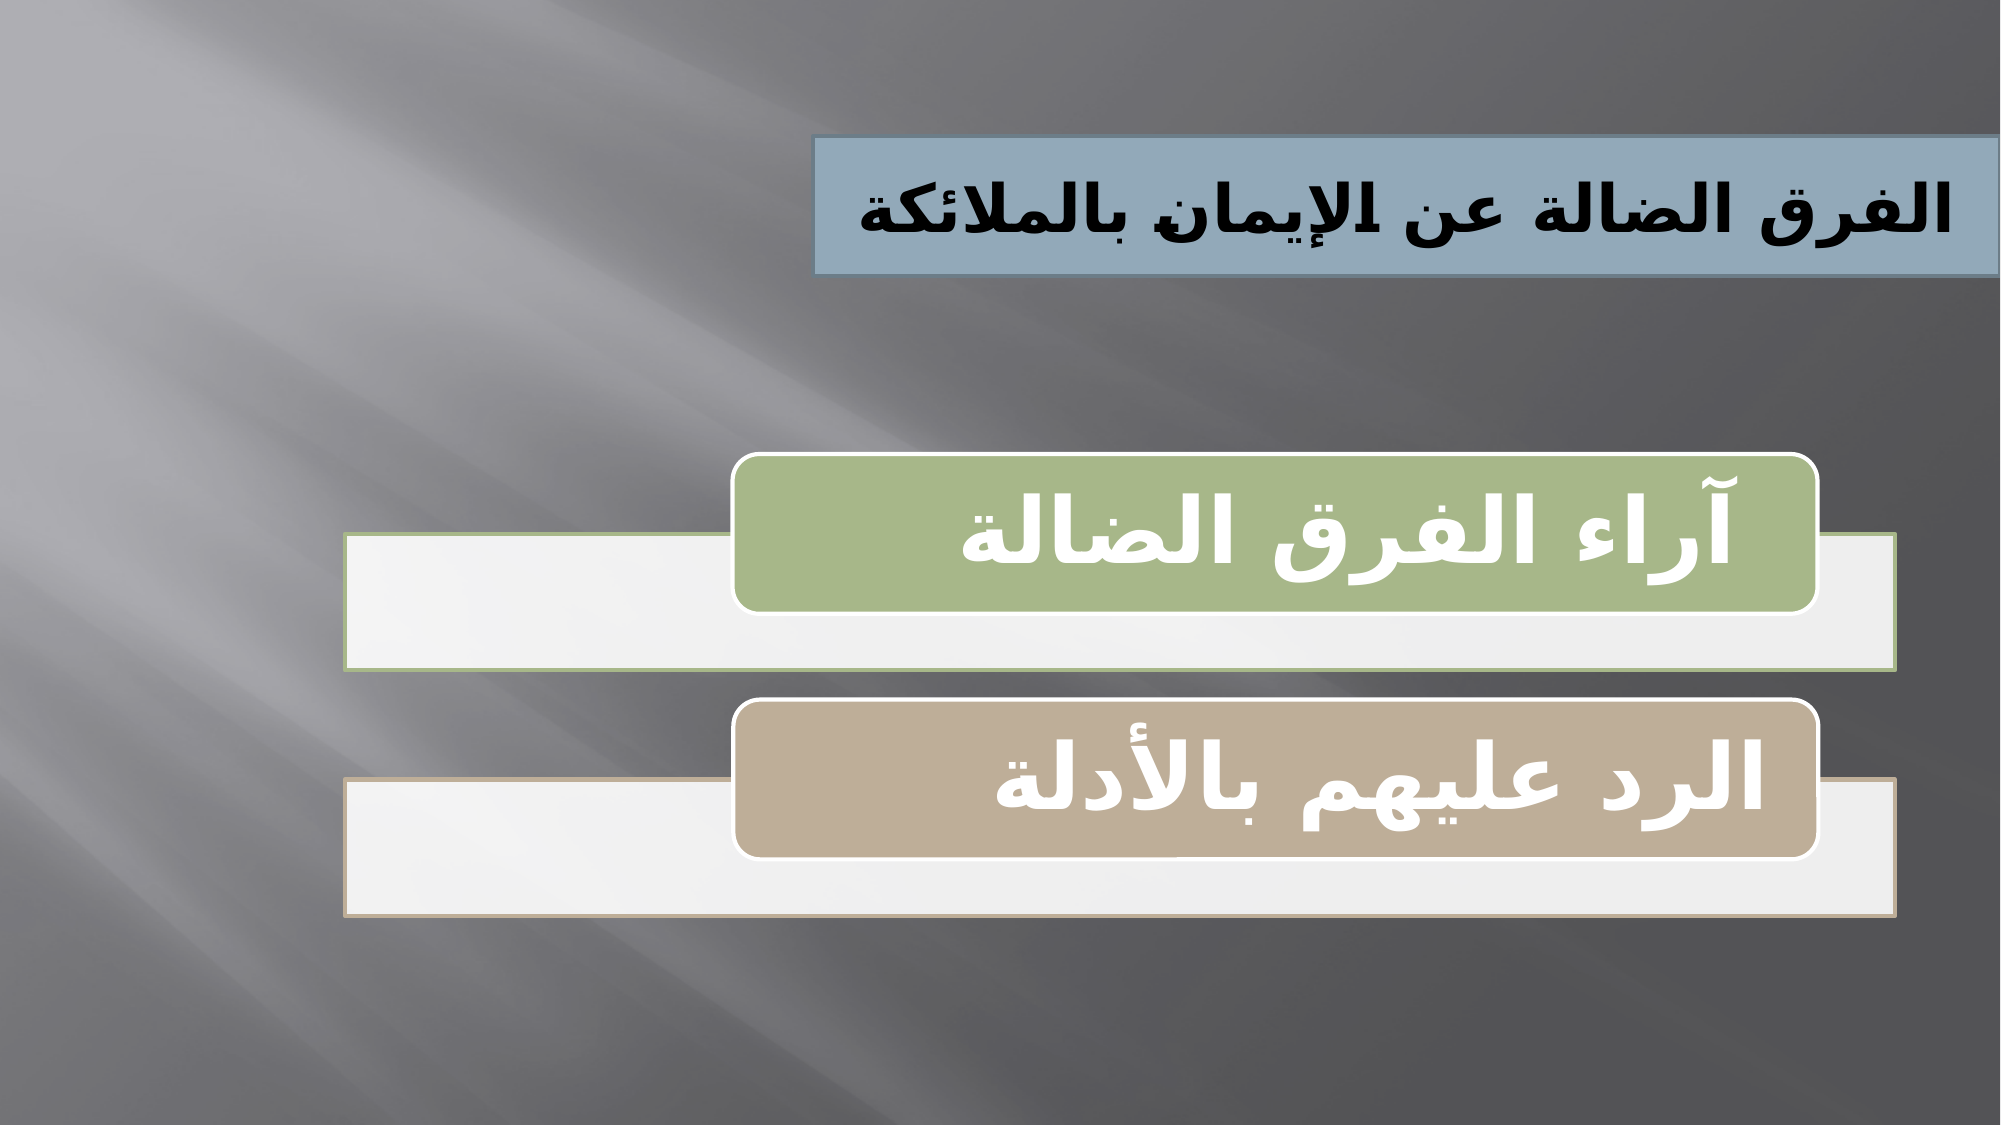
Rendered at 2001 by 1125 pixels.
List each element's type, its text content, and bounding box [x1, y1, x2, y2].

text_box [344, 447, 1896, 923]
title الفرق الضالة عن الإيمان بالملائكة [811, 134, 2000, 278]
